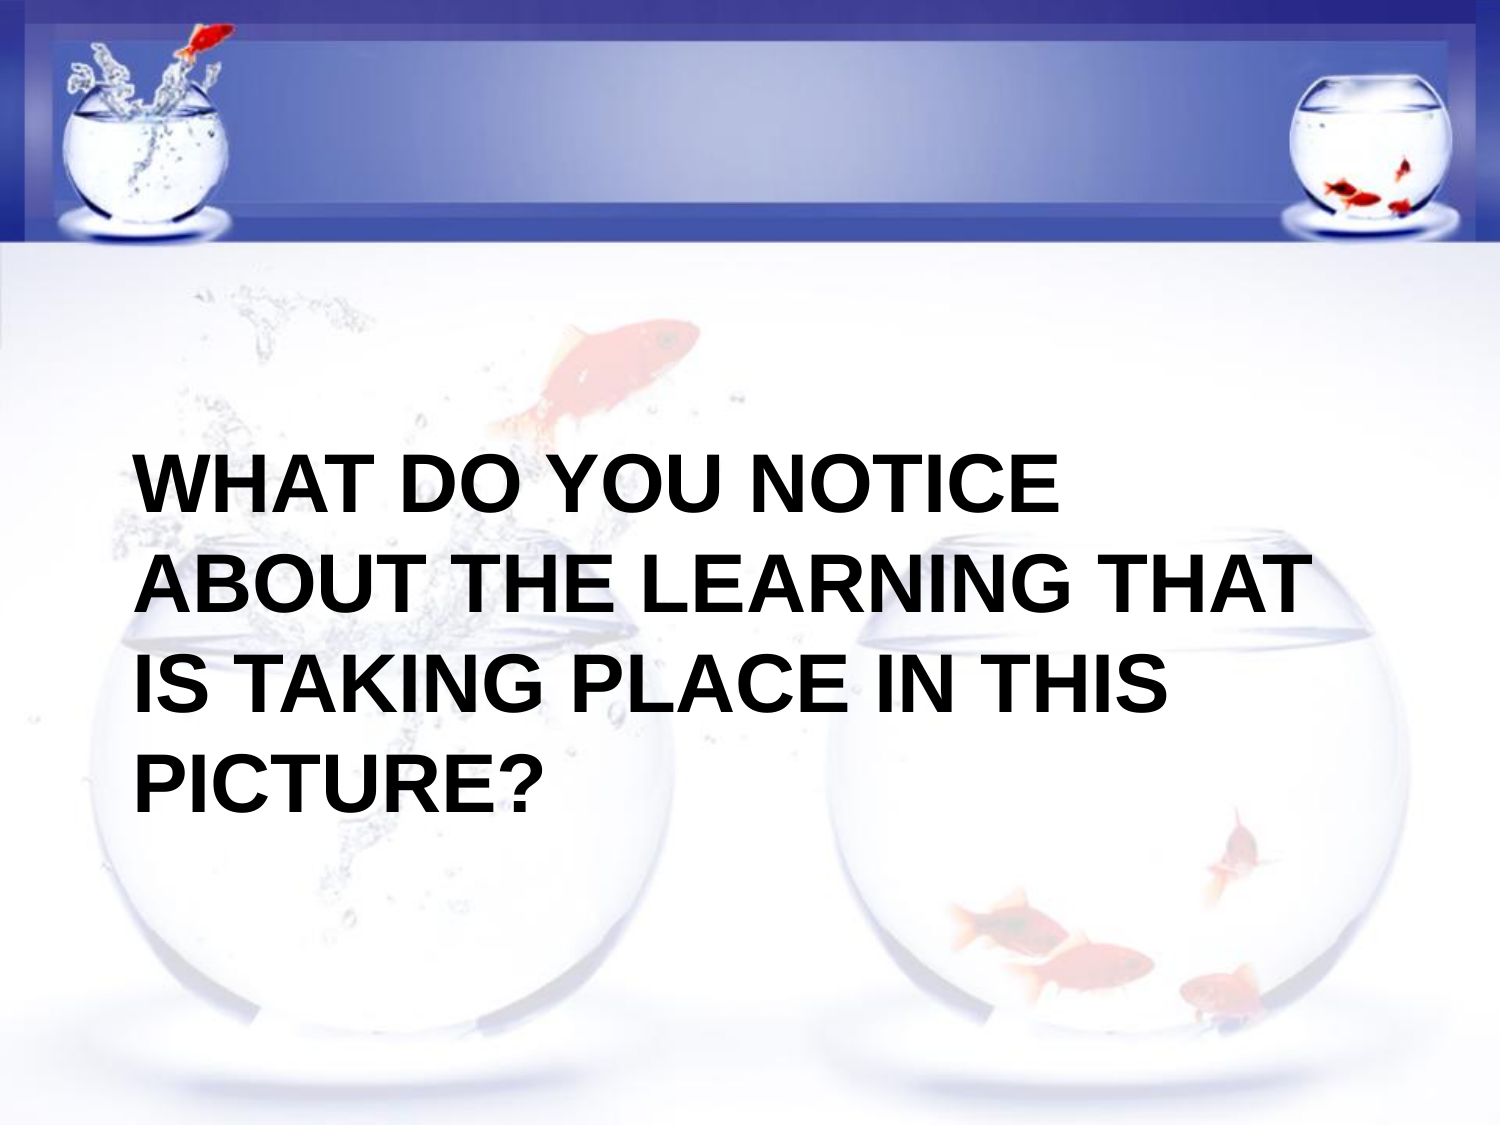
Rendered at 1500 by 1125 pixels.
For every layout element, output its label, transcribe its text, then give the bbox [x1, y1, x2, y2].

title What do you notice about the learning that is taking place in this picture? [116, 421, 1393, 646]
picture [0, 0, 1500, 1125]
